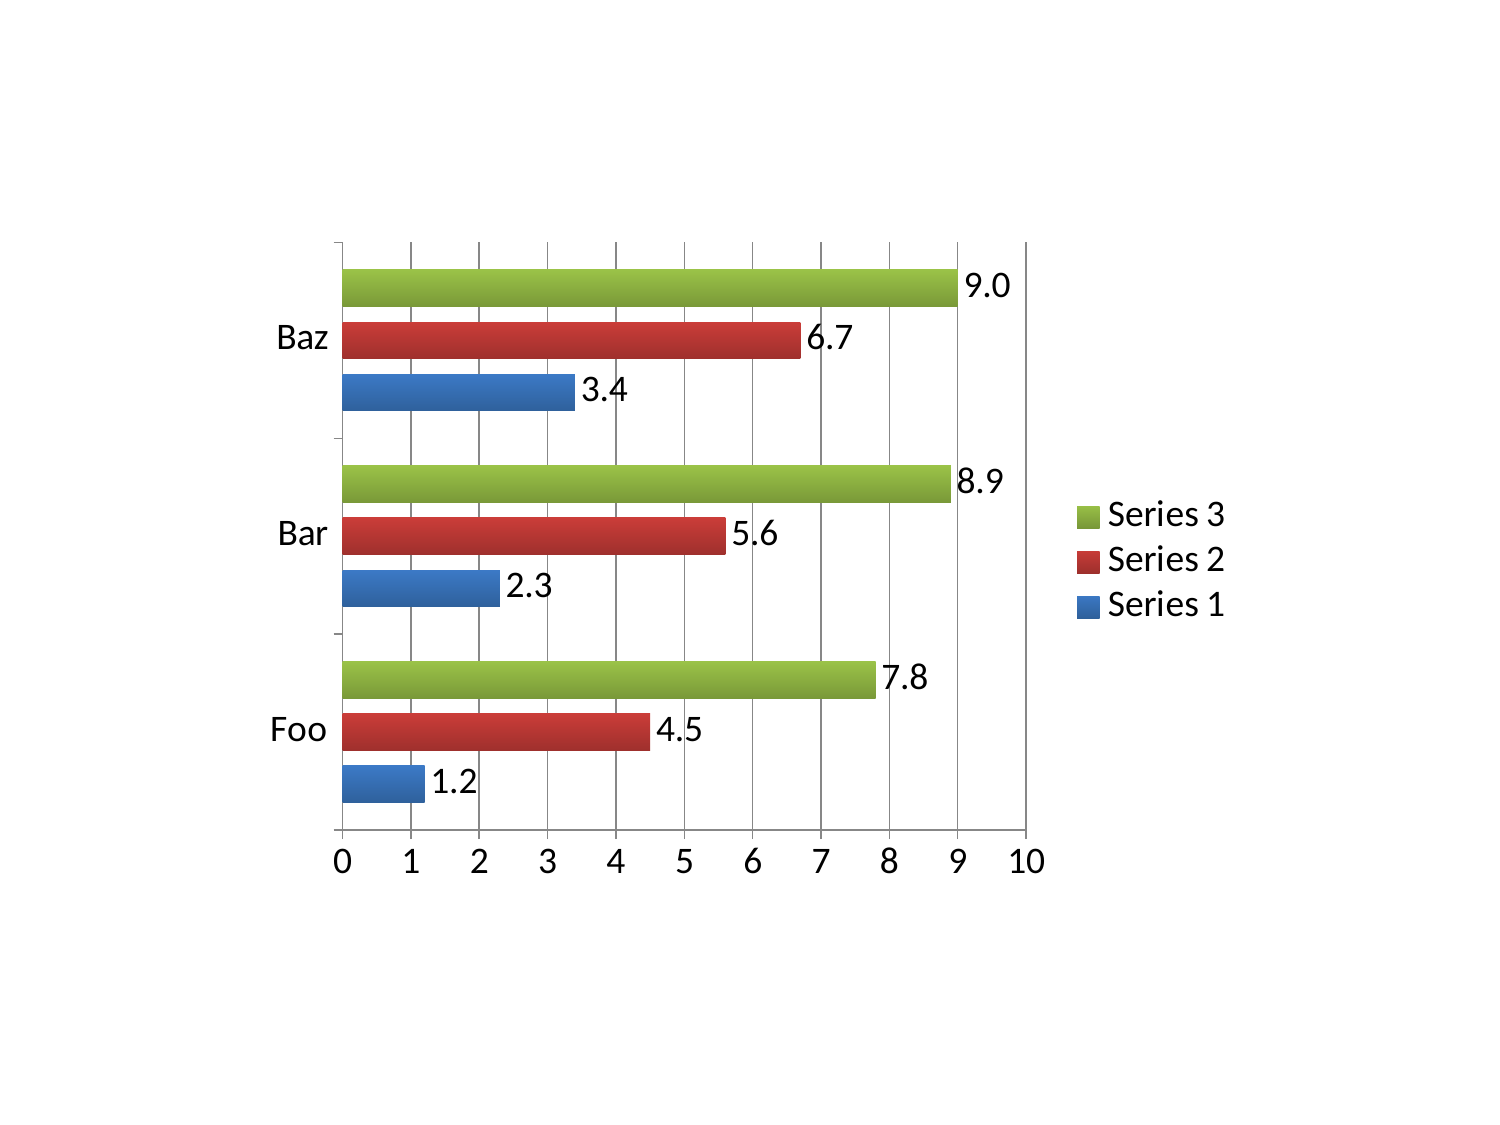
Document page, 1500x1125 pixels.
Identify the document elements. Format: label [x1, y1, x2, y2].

chart [249, 228, 1251, 897]
